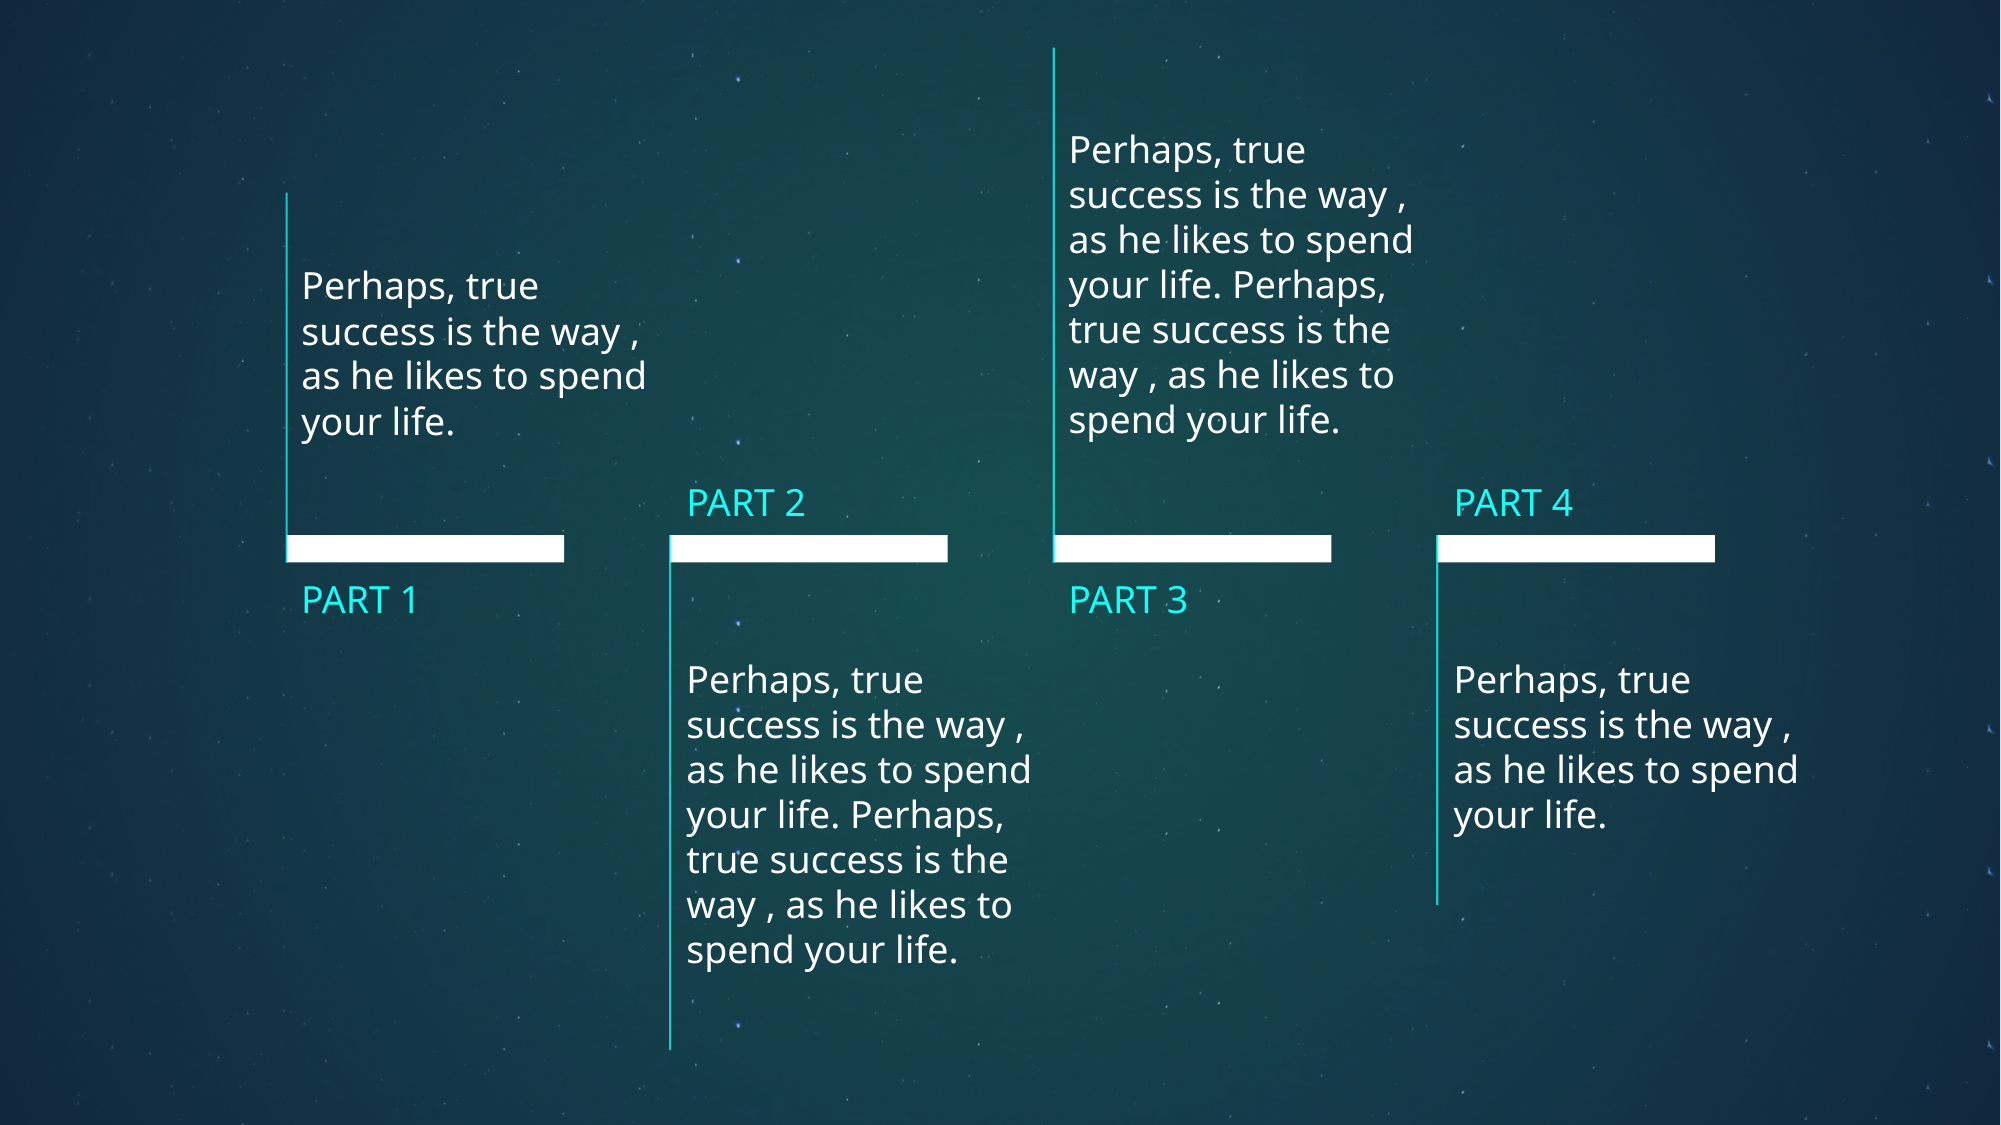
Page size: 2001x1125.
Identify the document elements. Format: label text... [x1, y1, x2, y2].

text_box PART 4 [1438, 471, 1647, 532]
text_box Perhaps, true success is the way , as he likes to spend your life. [1438, 648, 1823, 844]
text_box Perhaps, true success is the way , as he likes to spend your life. Perhaps, true success is the way , as he likes to spend your life. [671, 648, 1056, 979]
text_box PART 1 [286, 568, 495, 629]
text_box [1436, 534, 1716, 563]
text_box [669, 534, 949, 563]
text_box [1055, 534, 1332, 563]
text_box Perhaps, true success is the way , as he likes to spend your life. Perhaps, true success is the way , as he likes to spend your life. [1055, 118, 1438, 449]
text_box PART 3 [1053, 568, 1262, 629]
text_box [0, 0, 2000, 1125]
text_box Perhaps, true success is the way , as he likes to spend your life. [287, 255, 671, 450]
text_box PART 2 [671, 471, 880, 532]
text_box [288, 534, 565, 563]
